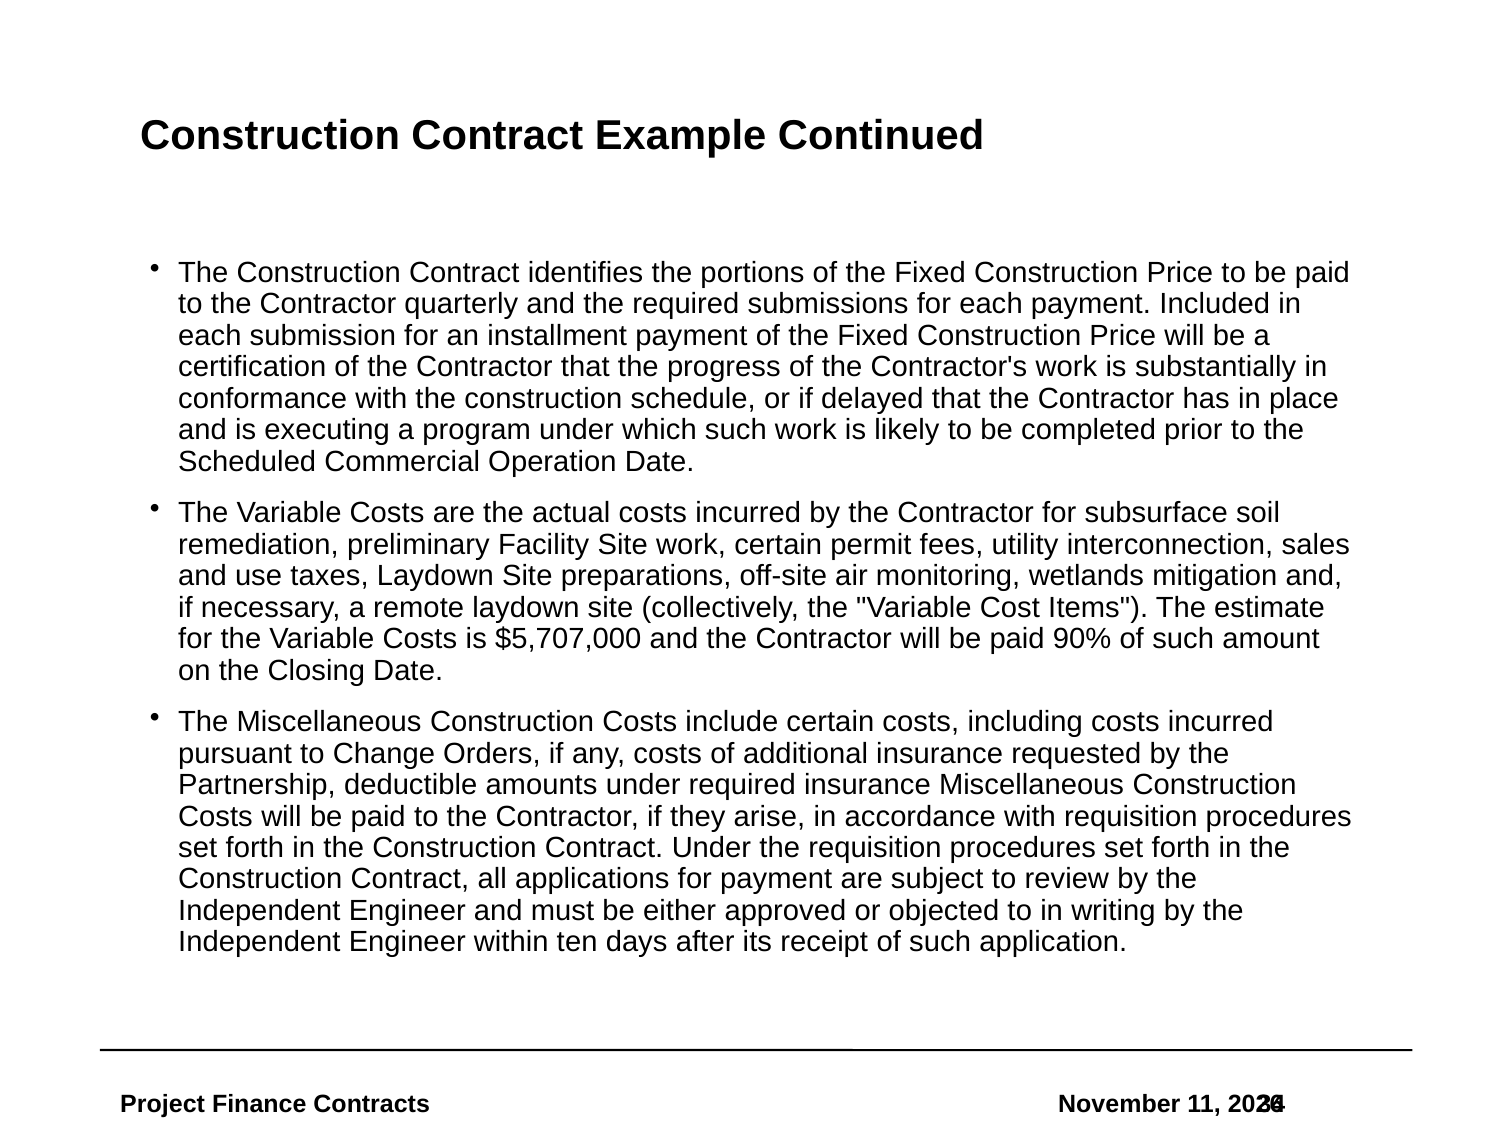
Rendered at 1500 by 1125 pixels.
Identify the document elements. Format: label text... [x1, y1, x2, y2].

list The Construction Contract identifies the portions of the Fixed Construction Price to be paid to the Contractor quarterly and the required submissions for each payment. Included in each submission for an installment payment of the Fixed Construction Price will be a certification of the Contractor that the progress of the Contractor's work is substantially in conformance with the construction schedule, or if delayed that the Contractor has in place and is executing a program under which such work is likely to be completed prior to the Scheduled Commercial Operation Date. The Variable Costs are the actual costs incurred by the Contractor for subsurface soil remediation, preliminary Facility Site work, certain permit fees, utility interconnection, sales and use taxes, Laydown Site preparations, off-site air monitoring, wetlands mitigation and, if necessary, a remote laydown site (collectively, the "Variable Cost Items"). The estimate for the Variable Costs is $5,707,000 and the Contractor will be paid 90% of such amount on the Closing Date. The Miscellaneous Construction Costs include certain costs, including costs incurred pursuant to Change Orders, if any, costs of additional insurance requested by the Partnership, deductible amounts under required insurance Miscellaneous Construction Costs will be paid to the Contractor, if they arise, in accordance with requisition procedures set forth in the Construction Contract. Under the requisition procedures set forth in the Construction Contract, all applications for payment are subject to review by the Independent Engineer and must be either approved or objected to in writing by the Independent Engineer within ten days after its receipt of such application. [124, 249, 1376, 1001]
title Construction Contract Example Continued [124, 99, 1288, 226]
